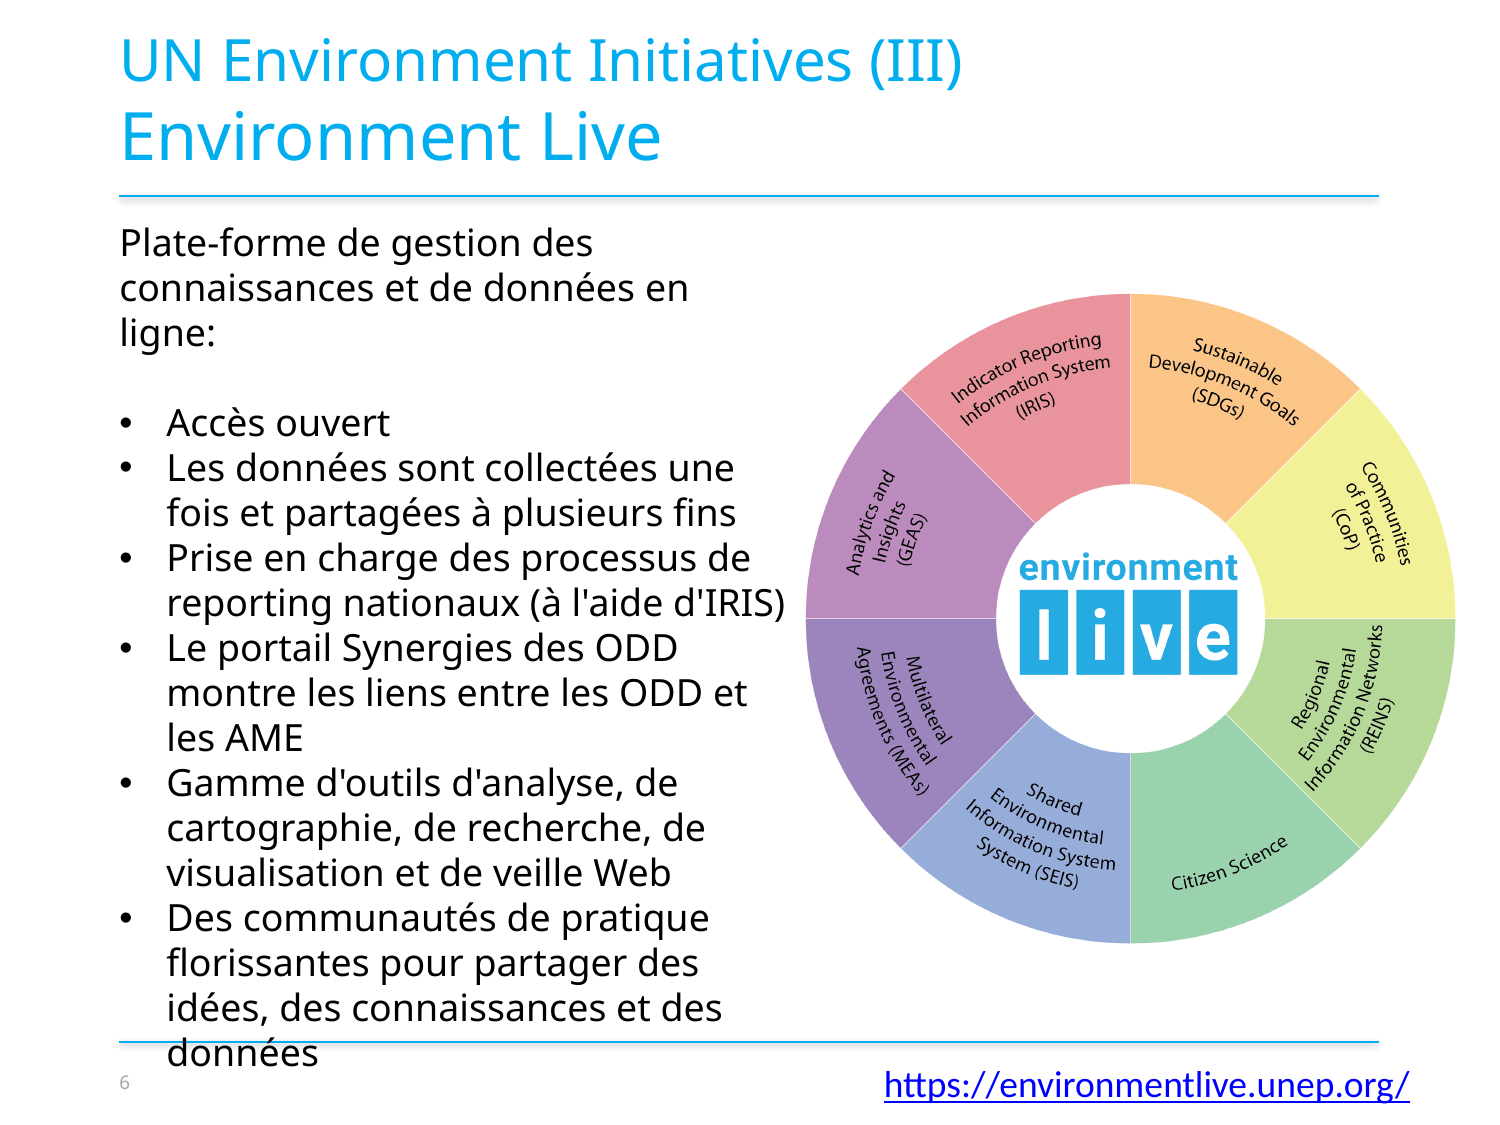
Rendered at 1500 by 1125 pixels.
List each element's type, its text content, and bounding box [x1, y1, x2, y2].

picture [805, 293, 1456, 944]
text_box 6 [119, 1049, 1380, 1125]
text_box Plate-forme de gestion des connaissances et de données en ligne: Accès ouvert Les données sont collectées une fois et partagées à plusieurs fins Prise en charge des processus de reporting nationaux (à l'aide d'IRIS) Le portail Synergies des ODD montre les liens entre les ODD et les AME Gamme d'outils d'analyse, de cartographie, de recherche, de visualisation et de veille Web Des communautés de pratique florissantes pour partager des idées, des connaissances et des données [119, 202, 787, 1041]
text_box https://environmentlive.unep.org/ [869, 1052, 1426, 1125]
text_box UN Environment Initiatives (III) Environment Live [119, 0, 1380, 195]
